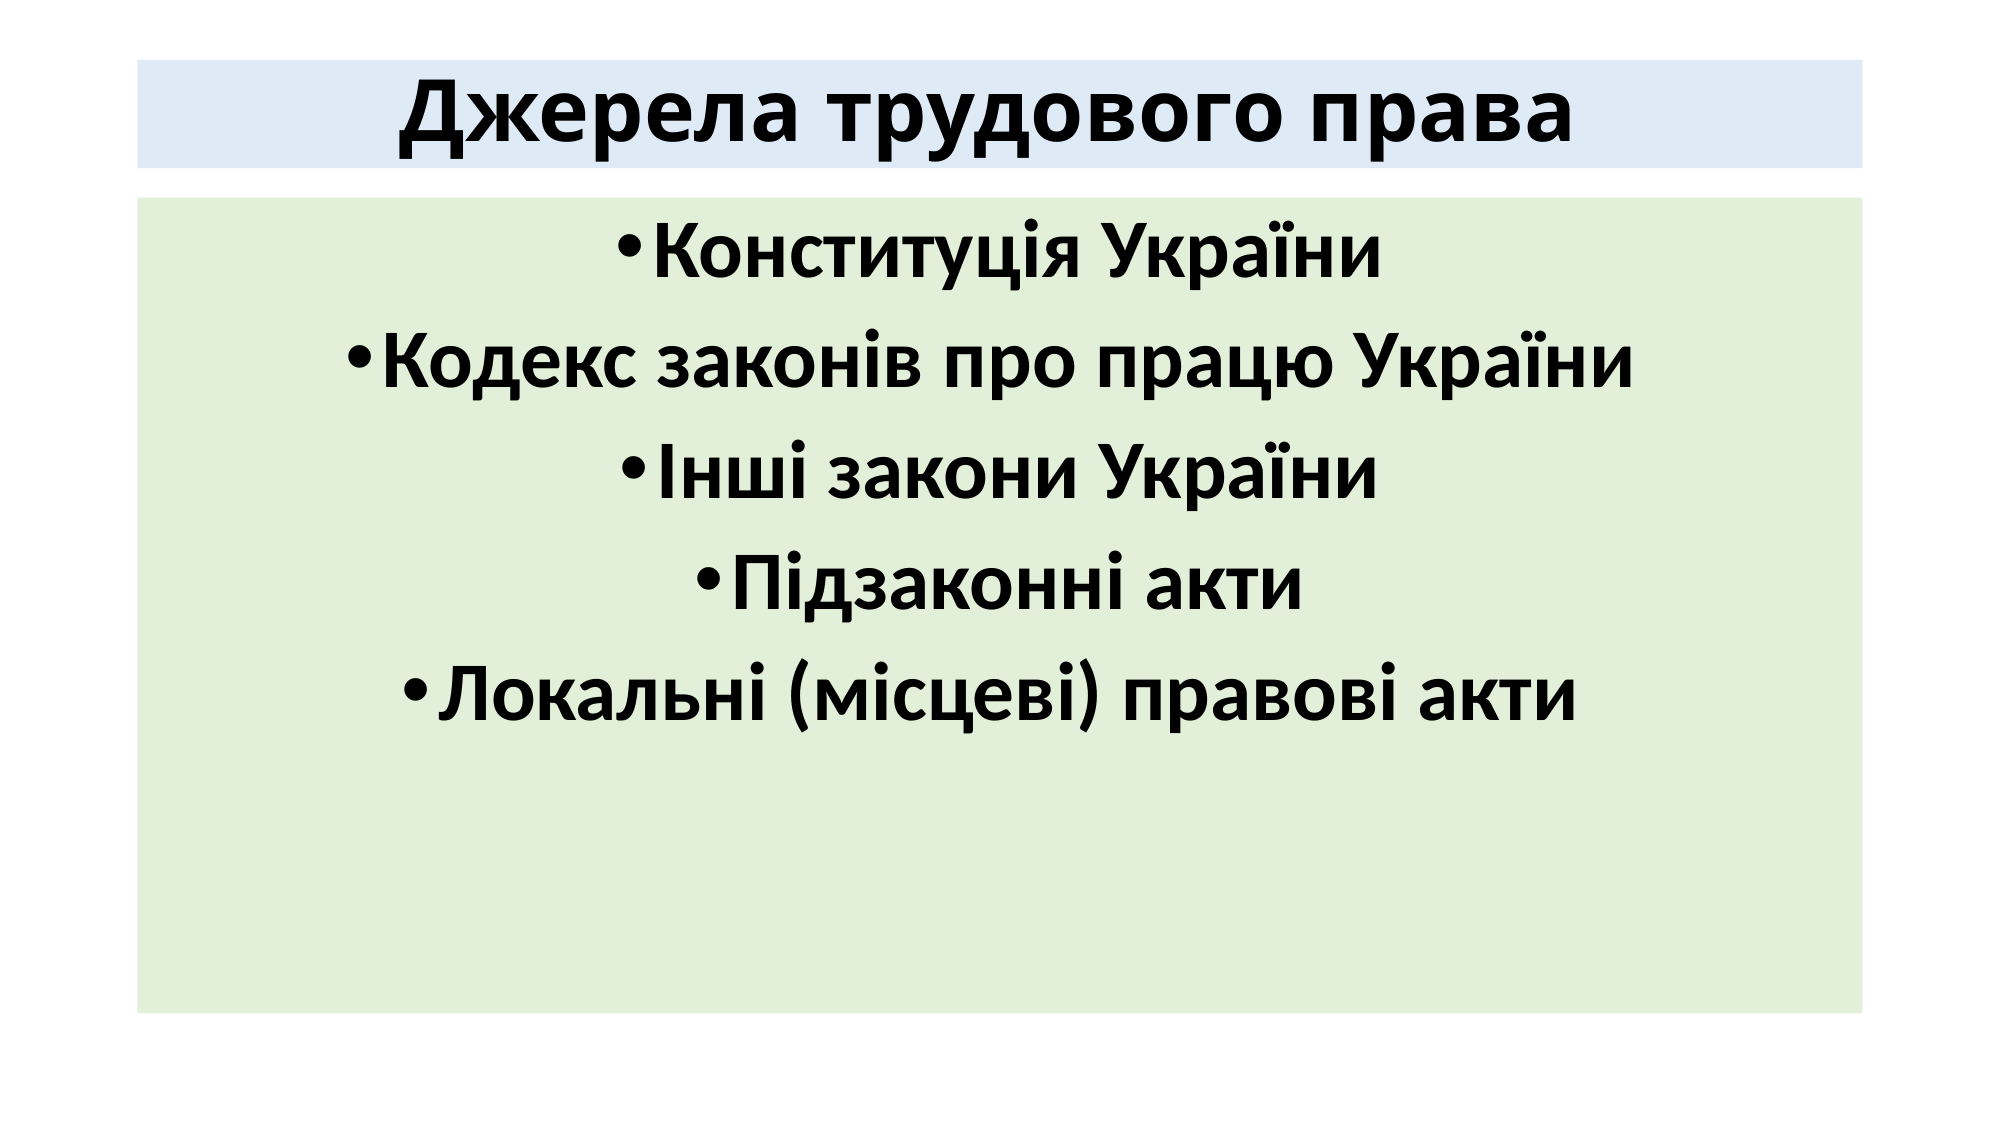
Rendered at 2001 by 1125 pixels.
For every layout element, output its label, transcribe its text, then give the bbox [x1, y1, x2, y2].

list Конституція України Кодекс законів про працю України Інші закони України Підзаконні акти Локальні (місцеві) правові акти [137, 197, 1863, 1014]
title Джерела трудового права [137, 59, 1863, 169]
